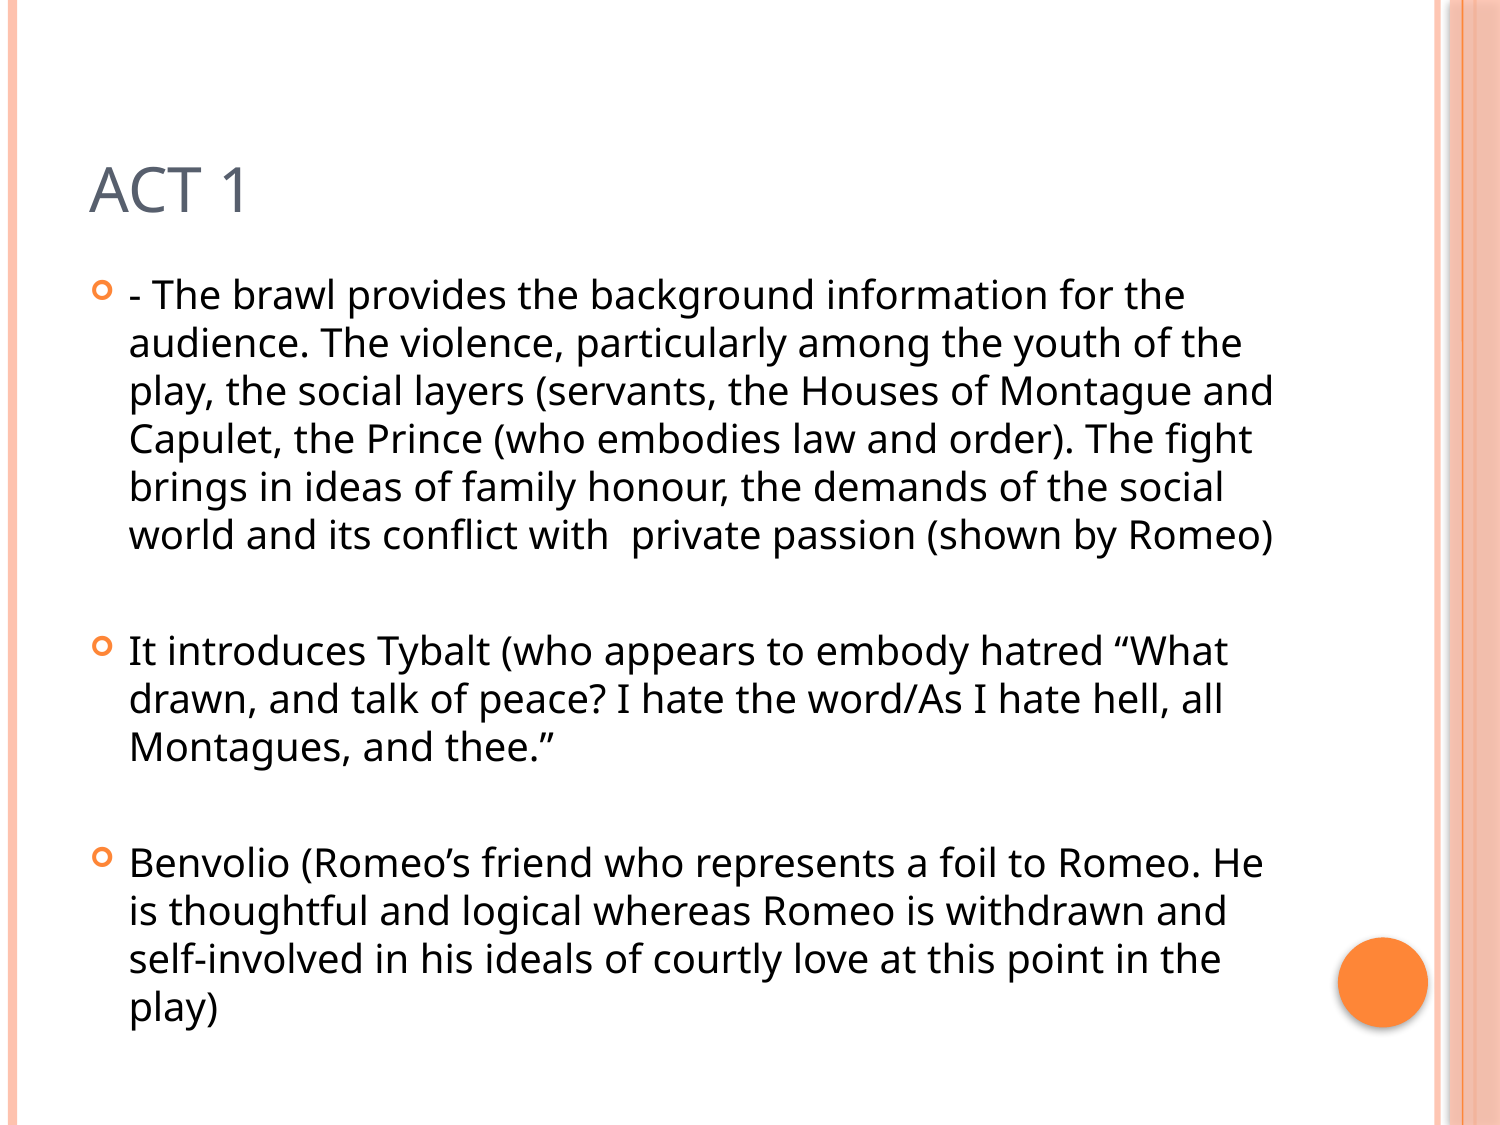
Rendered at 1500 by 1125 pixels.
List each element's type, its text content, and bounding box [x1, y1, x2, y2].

title Act 1 [75, 45, 1300, 233]
list - The brawl provides the background information for the audience. The violence, particularly among the youth of the play, the social layers (servants, the Houses of Montague and Capulet, the Prince (who embodies law and order). The fight brings in ideas of family honour, the demands of the social world and its conflict with private passion (shown by Romeo) It introduces Tybalt (who appears to embody hatred “What drawn, and talk of peace? I hate the word/As I hate hell, all Montagues, and thee.” Benvolio (Romeo’s friend who represents a foil to Romeo. He is thoughtful and logical whereas Romeo is withdrawn and self-involved in his ideals of courtly love at this point in the play) [75, 262, 1300, 1062]
